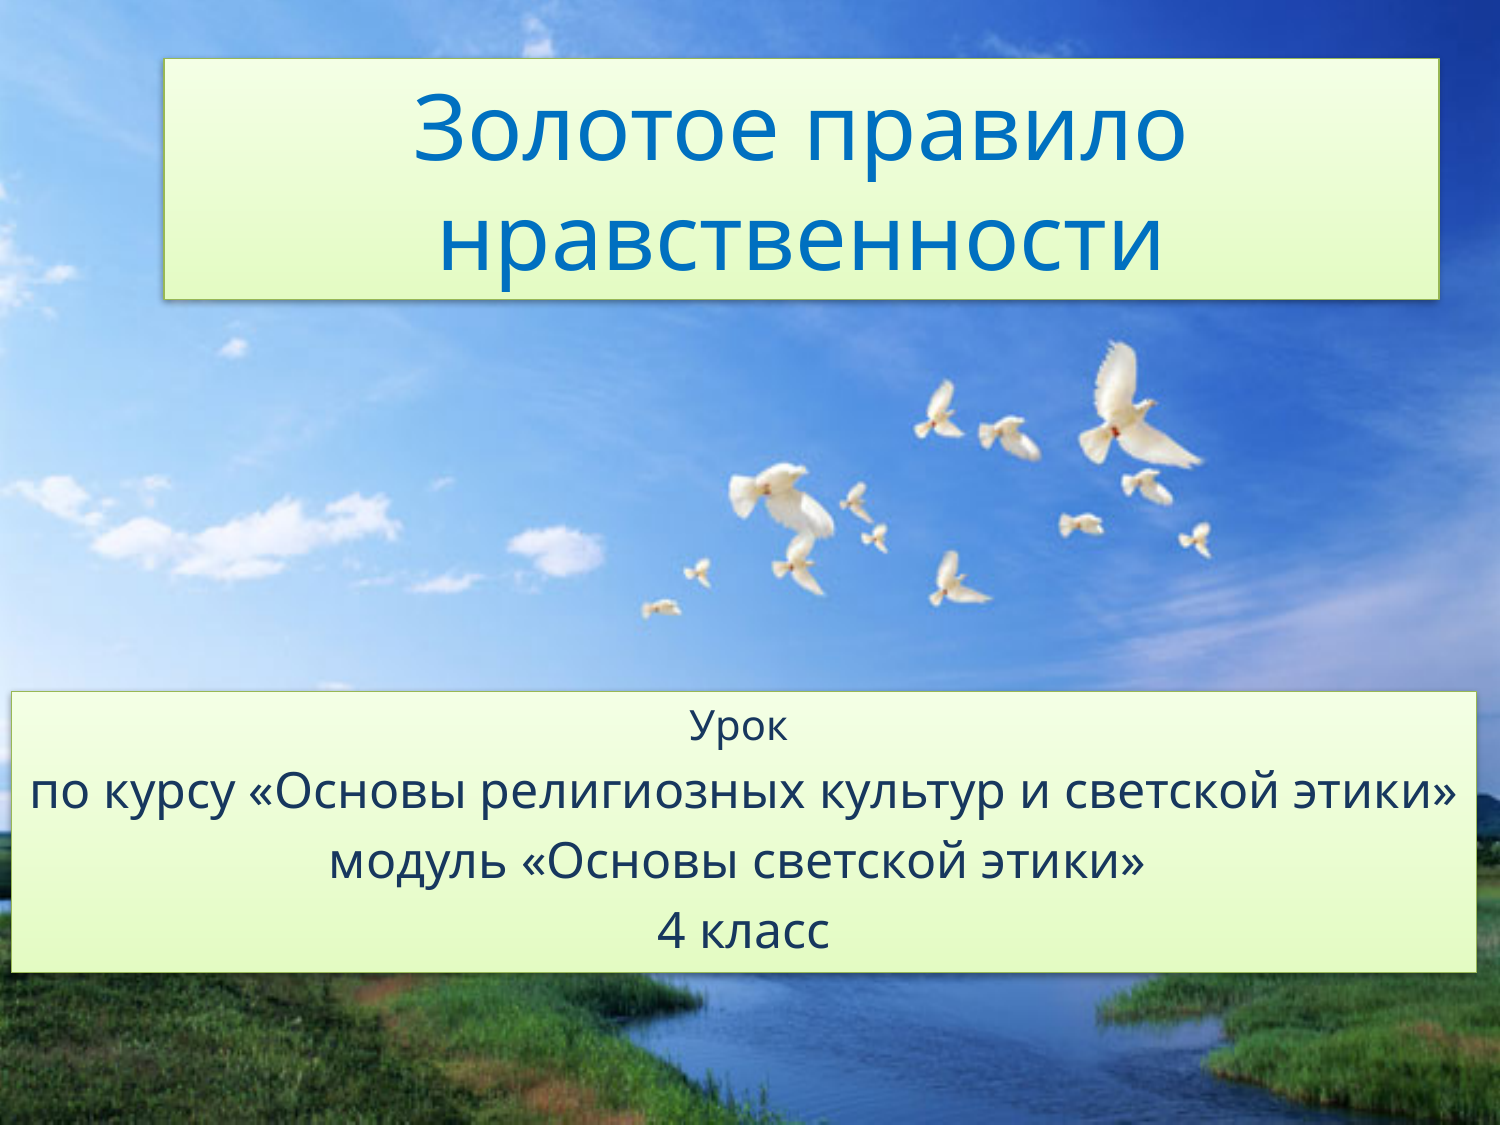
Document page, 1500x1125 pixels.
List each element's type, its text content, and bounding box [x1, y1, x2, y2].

picture [0, 0, 1500, 1125]
subtitle Урок по курсу «Основы религиозных культур и светской этики» модуль «Основы светской этики» 4 класс [11, 691, 1477, 973]
title Золотое правило нравственности [163, 58, 1440, 300]
